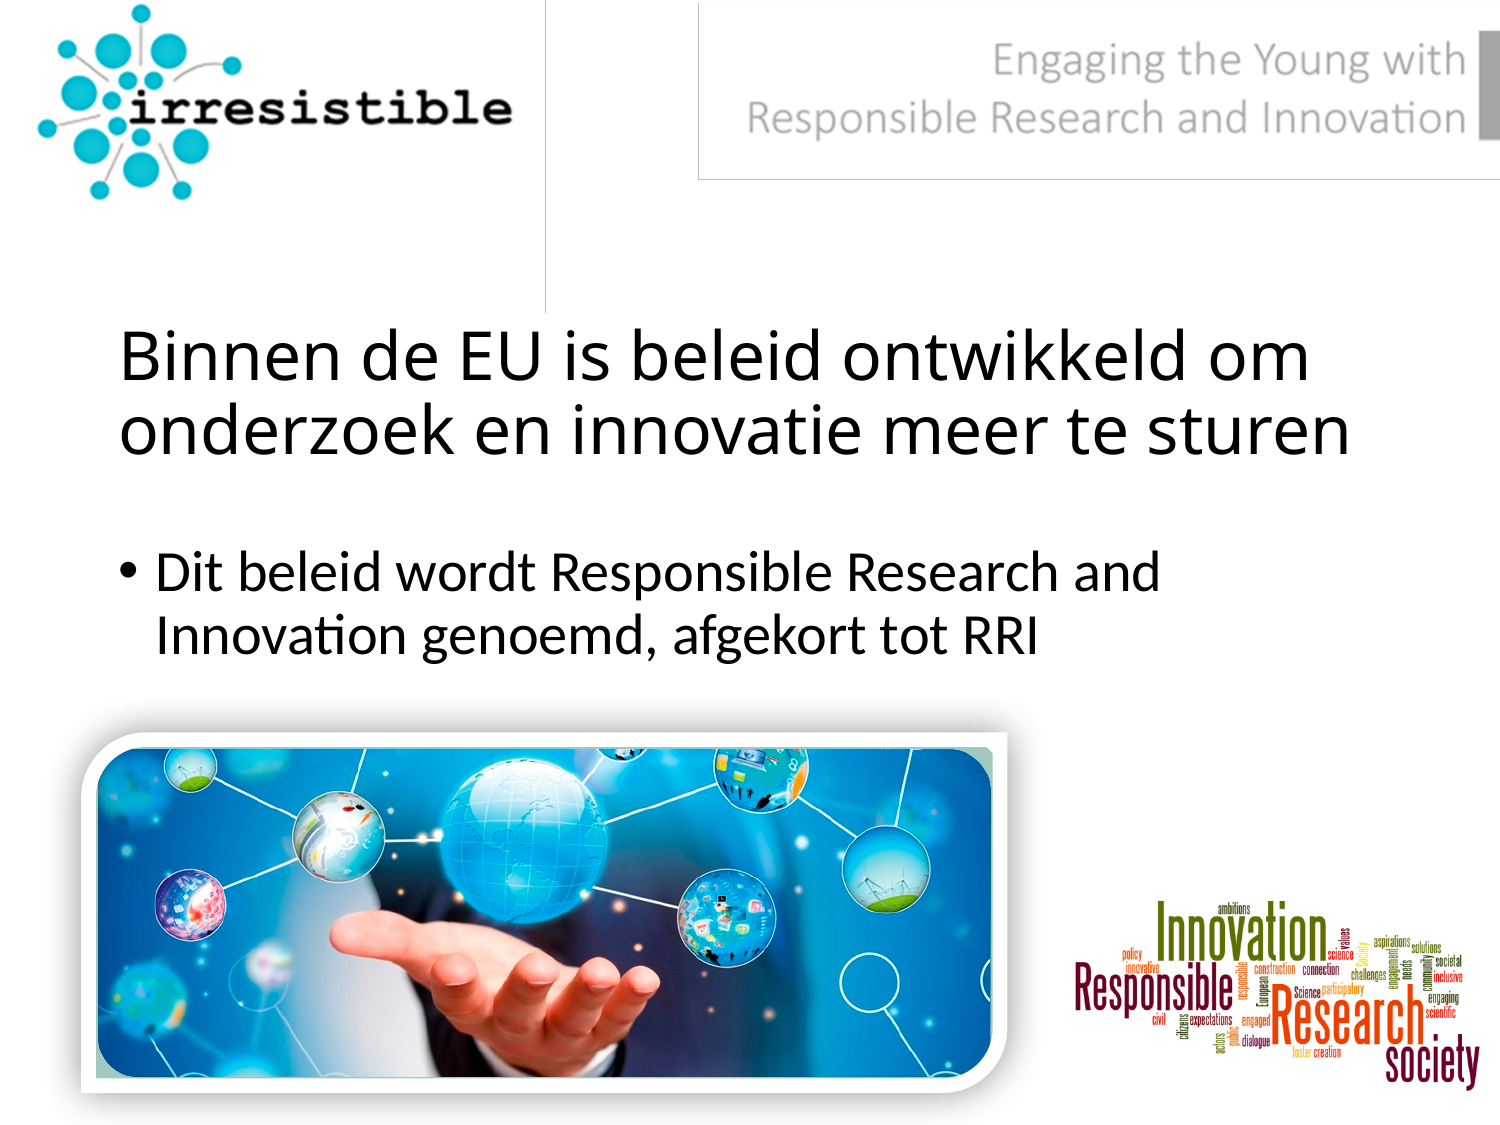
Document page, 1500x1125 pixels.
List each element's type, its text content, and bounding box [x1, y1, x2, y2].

picture [88, 739, 1001, 1086]
title Binnen de EU is beleid ontwikkeld om onderzoek en innovatie meer te sturen [103, 286, 1397, 505]
list Dit beleid wordt Responsible Research and Innovation genoemd, afgekort tot RRI [103, 533, 1397, 1014]
picture [1072, 843, 1483, 1125]
picture [32, 0, 1500, 313]
